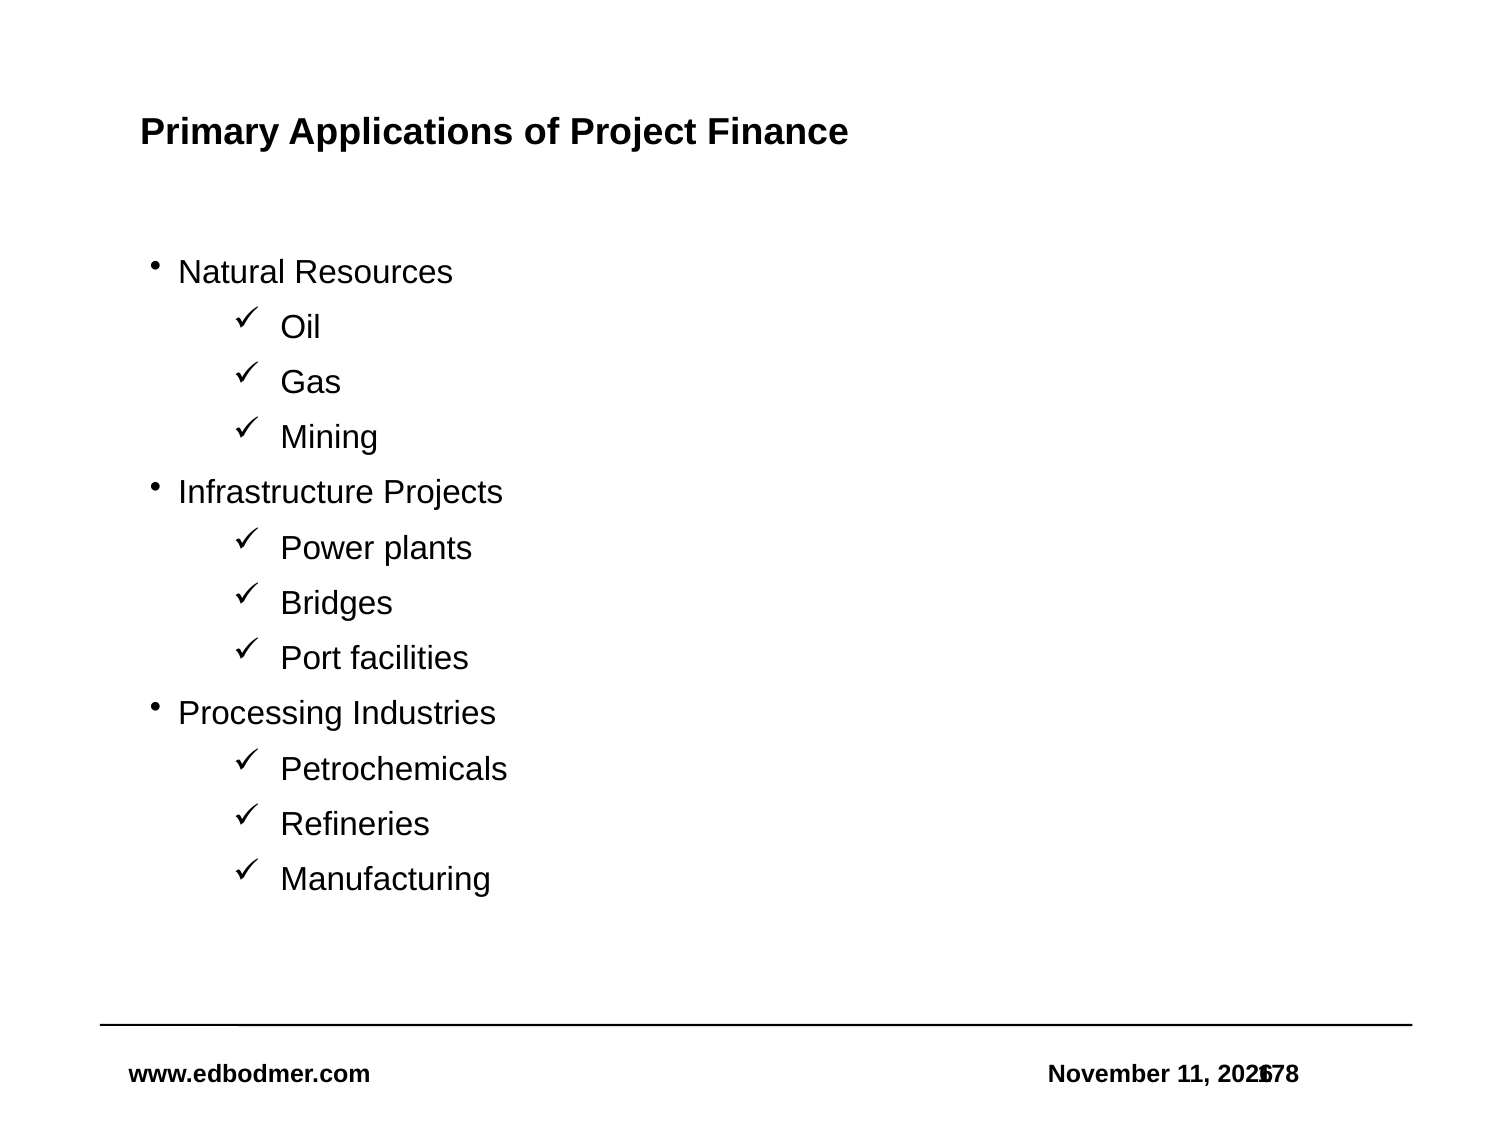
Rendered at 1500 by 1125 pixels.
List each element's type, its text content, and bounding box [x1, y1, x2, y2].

title Primary Applications of Project Finance [124, 99, 1288, 226]
list Natural Resources Oil Gas Mining Infrastructure Projects Power plants Bridges Port facilities Processing Industries Petrochemicals Refineries Manufacturing [124, 249, 1376, 1001]
